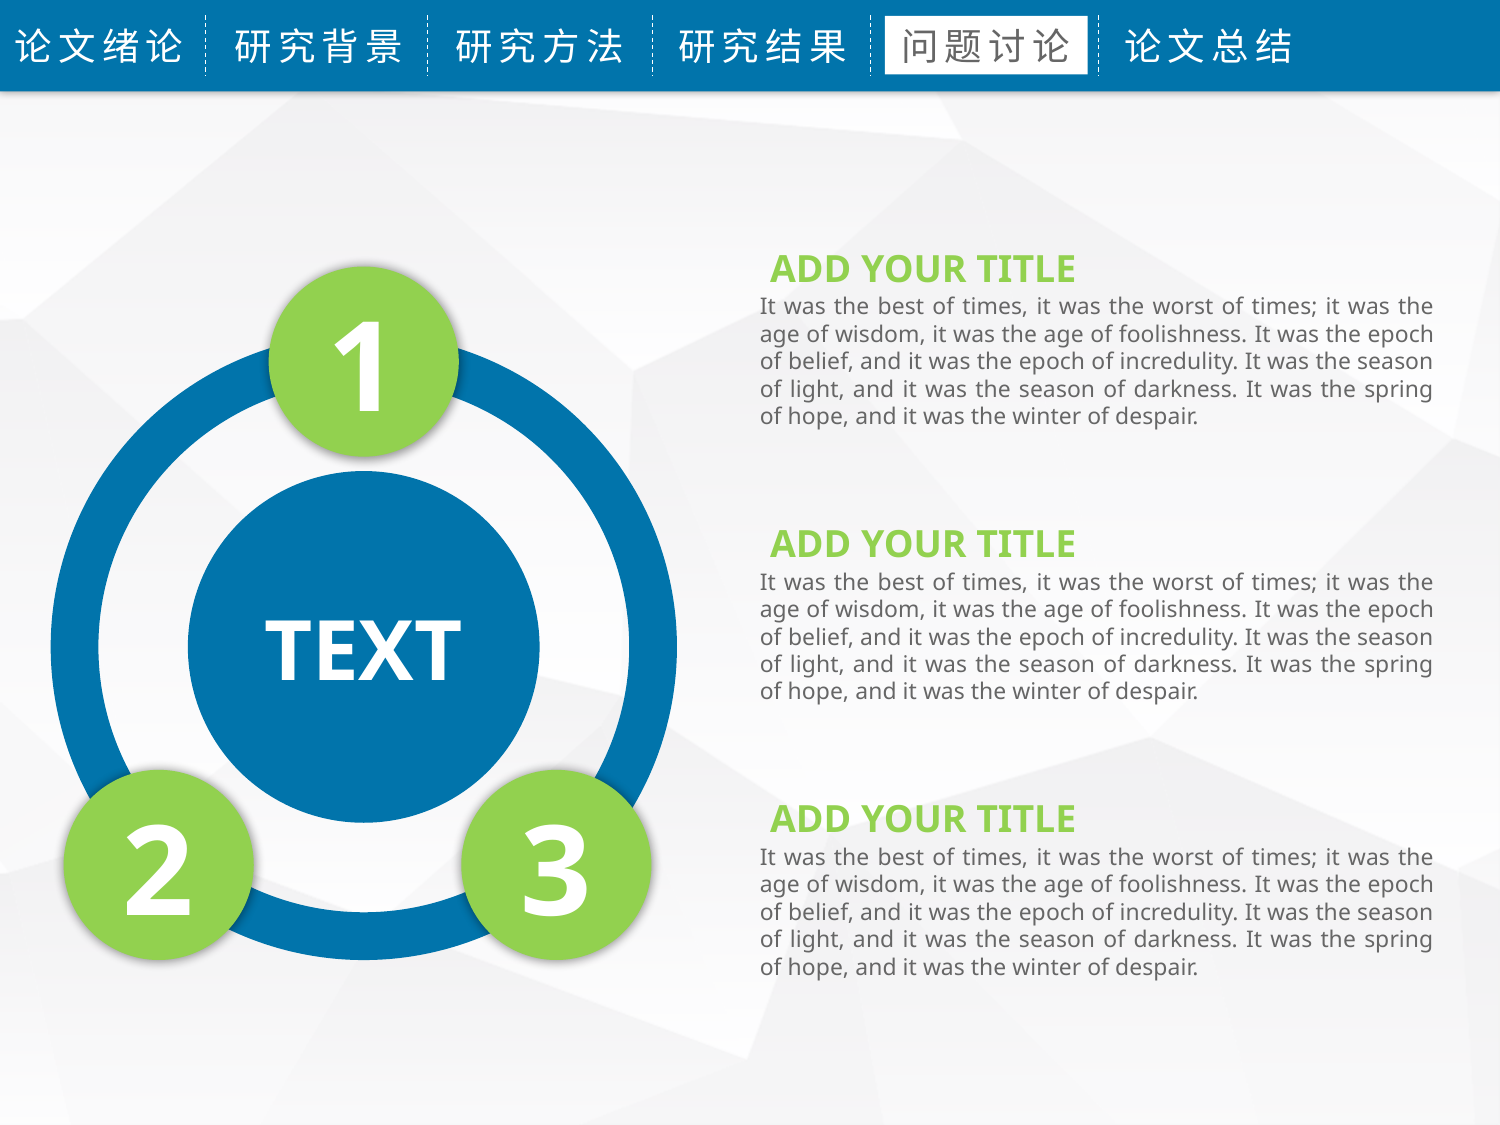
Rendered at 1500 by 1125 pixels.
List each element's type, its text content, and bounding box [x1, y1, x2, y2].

text_box 1 [267, 265, 460, 458]
text_box 论文总结 [1109, 15, 1322, 76]
text_box 3 [460, 768, 653, 962]
text_box [0, 0, 1500, 92]
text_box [745, 512, 1450, 714]
picture [0, 92, 1500, 1125]
text_box 论文绪论 [0, 15, 211, 76]
text_box 研究背景 [214, 15, 423, 76]
text_box 研究结果 [871, 15, 876, 76]
text_box [461, 350, 678, 801]
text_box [745, 787, 1450, 990]
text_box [745, 237, 1450, 439]
text_box 研究结果 [663, 15, 870, 76]
text_box [49, 350, 267, 793]
text_box 问题讨论 [886, 15, 1098, 76]
text_box TEXT [186, 469, 541, 824]
text_box [239, 890, 482, 962]
text_box 2 [62, 768, 255, 962]
text_box 研究方法 [440, 15, 652, 76]
